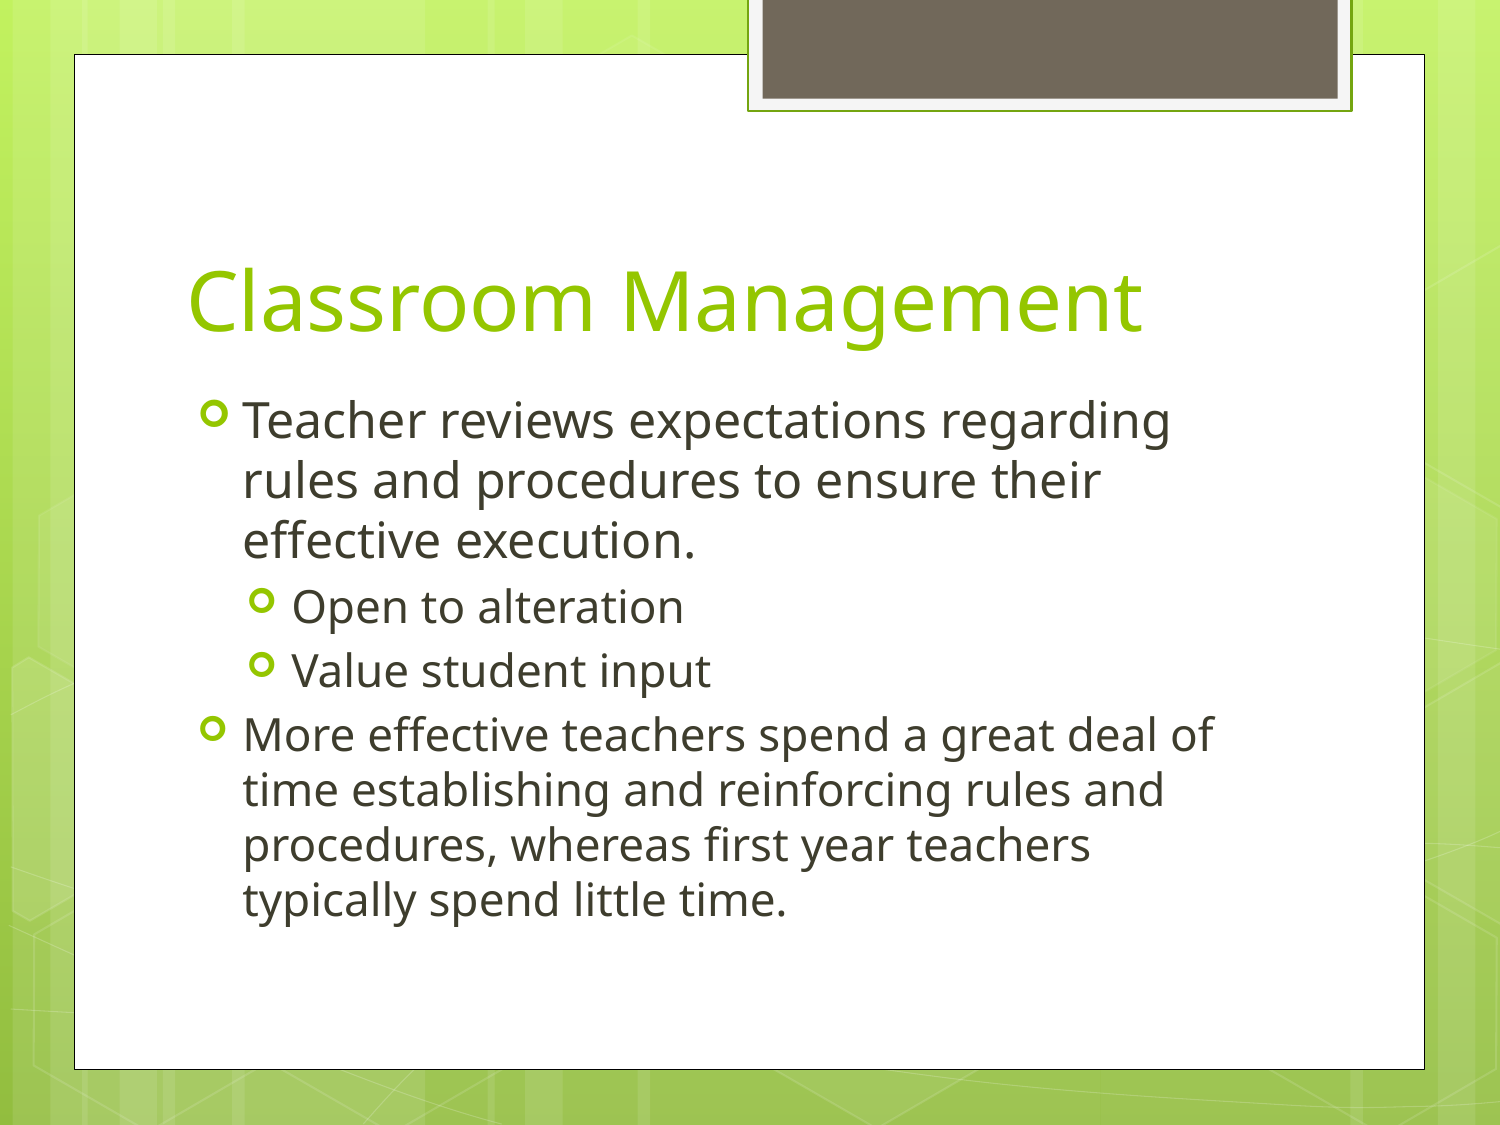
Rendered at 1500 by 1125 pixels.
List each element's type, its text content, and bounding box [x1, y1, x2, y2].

title Classroom Management [171, 168, 1324, 357]
list Teacher reviews expectations regarding rules and procedures to ensure their effective execution. Open to alteration Value student input More effective teachers spend a great deal of time establishing and reinforcing rules and procedures, whereas first year teachers typically spend little time. [171, 381, 1283, 957]
